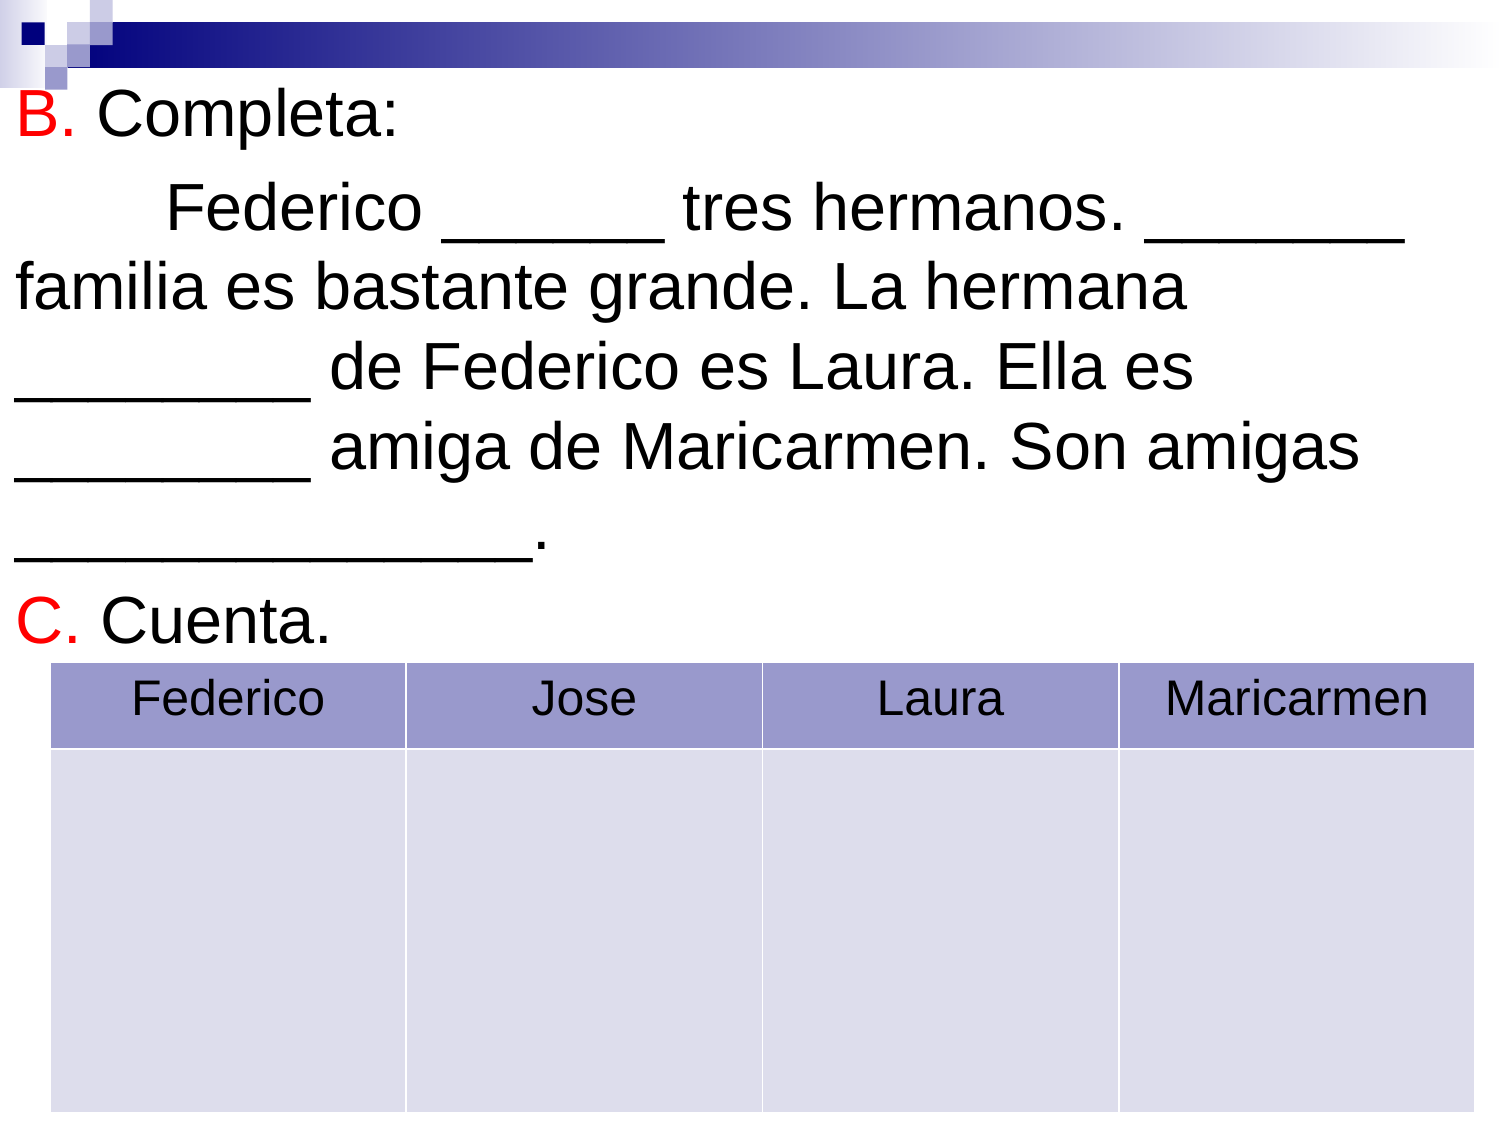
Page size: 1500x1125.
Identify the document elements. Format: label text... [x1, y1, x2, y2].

table_cell [1120, 750, 1474, 1112]
table_cell [407, 750, 762, 1112]
list B. Completa: Federico ______ tres hermanos. _______ familia es bastante grande. La hermana ________ de Federico es Laura. Ella es ________ amiga de Maricarmen. Son amigas ______________. C. Cuenta. [0, 62, 1500, 1088]
table_header Maricarmen [1120, 663, 1474, 748]
table_header Laura [763, 663, 1118, 748]
table_header Jose [407, 663, 762, 748]
table_cell [51, 750, 405, 1112]
table_cell [763, 750, 1118, 1112]
table_header Federico [51, 663, 405, 748]
